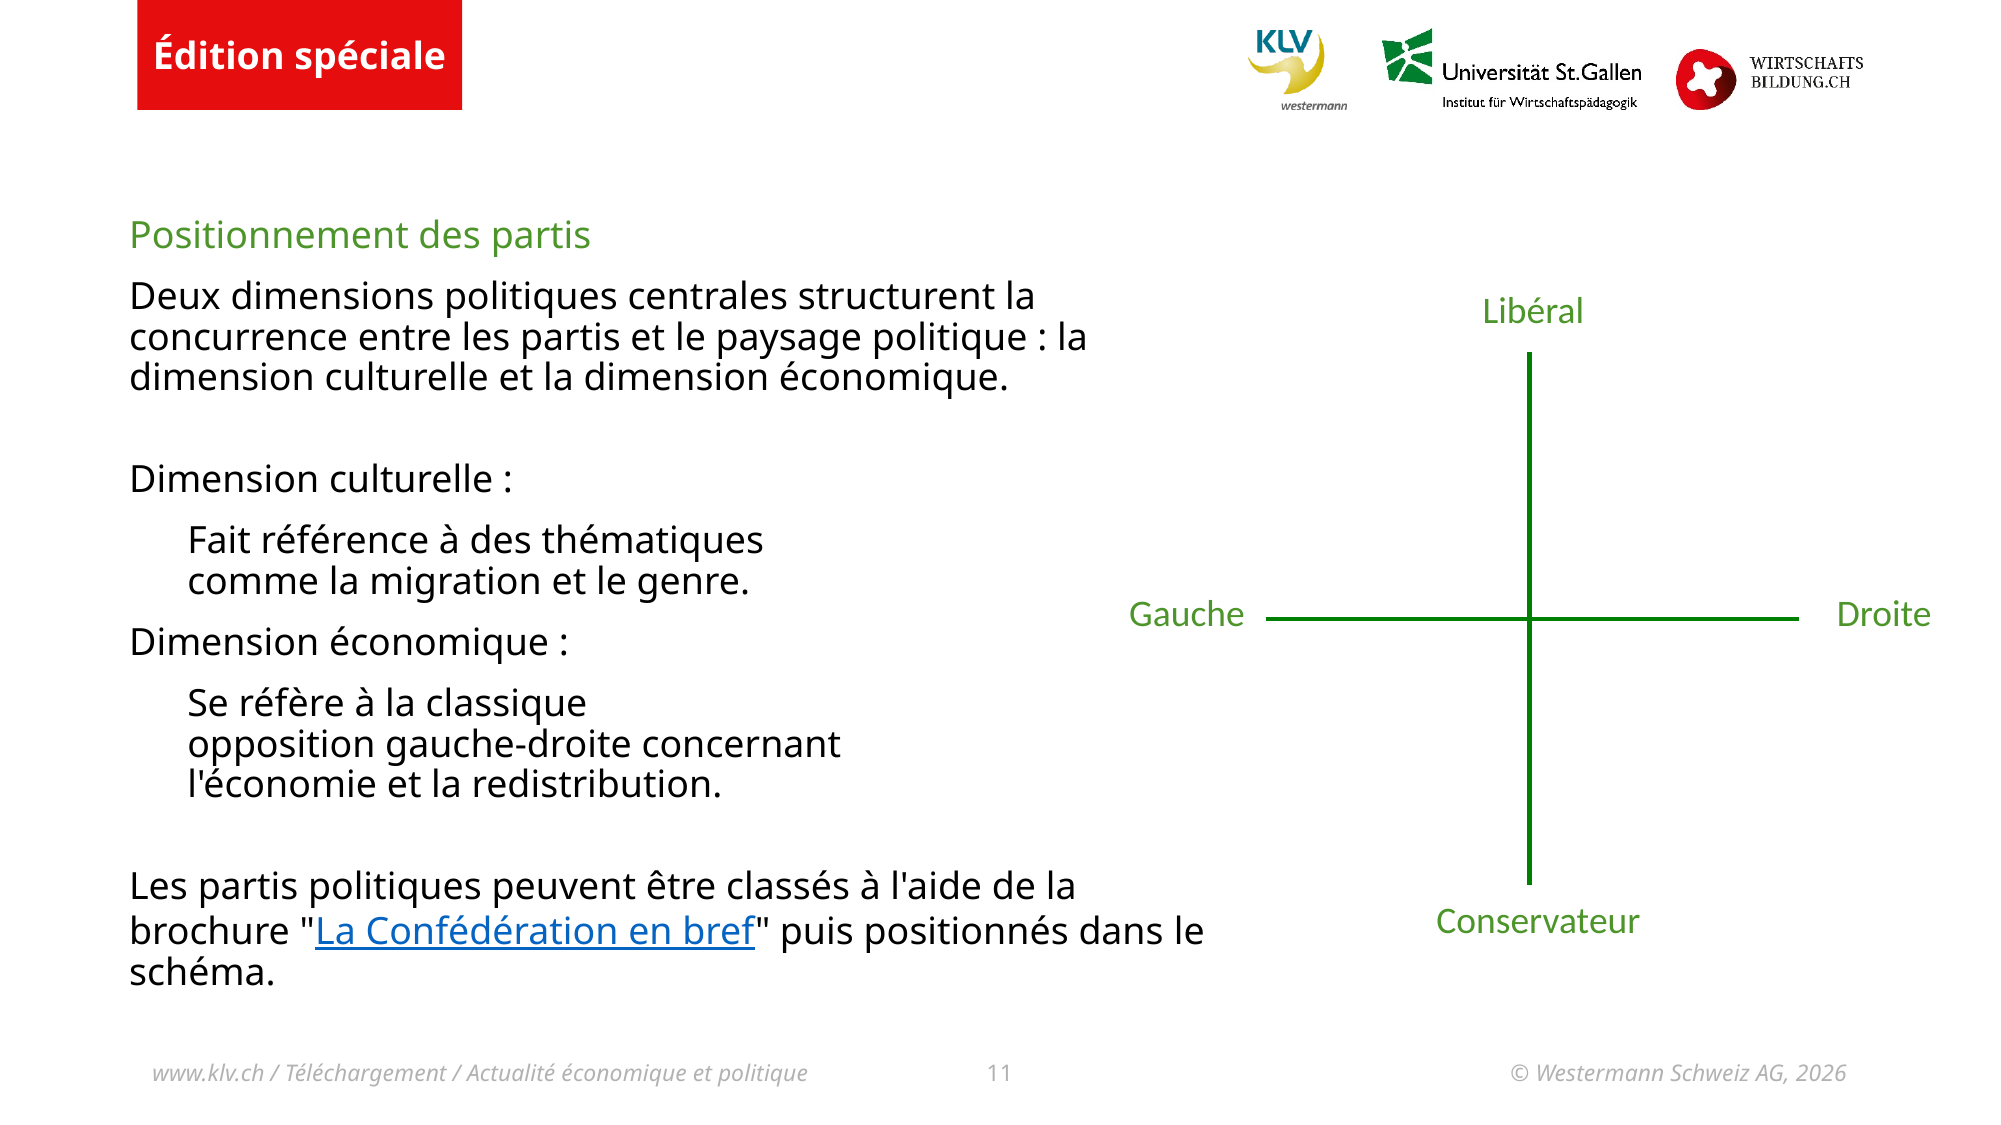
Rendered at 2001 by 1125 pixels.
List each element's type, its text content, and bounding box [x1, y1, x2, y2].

text_box Conservateur [1421, 888, 1675, 949]
picture [1248, 30, 1347, 110]
list Positionnement des partis Deux dimensions politiques centrales structurent la concurrence entre les partis et le paysage politique : la dimension culturelle et la dimension économique. Dimension culturelle : Fait référence à des thématiques comme la migration et le genre. Dimension économique : Se réfère à la classique opposition gauche-droite concernant l'économie et la redistribution. Les partis politiques peuvent être classés à l'aide de la brochure "La Confédération en bref" puis positionnés dans le schéma. [114, 208, 1223, 1020]
text_box Droite [1822, 581, 1953, 642]
text_box Gauche [1114, 581, 1264, 642]
picture [1676, 49, 1863, 110]
picture [1382, 28, 1641, 110]
footer © Westermann Schweiz AG, 2026 [1395, 1042, 1863, 1103]
slide_number www.klv.ch / Téléchargement / Actualité économique et politique [137, 1042, 857, 1103]
slide_number 11 [662, 1043, 1338, 1104]
text_box Libéral [1467, 278, 1613, 338]
